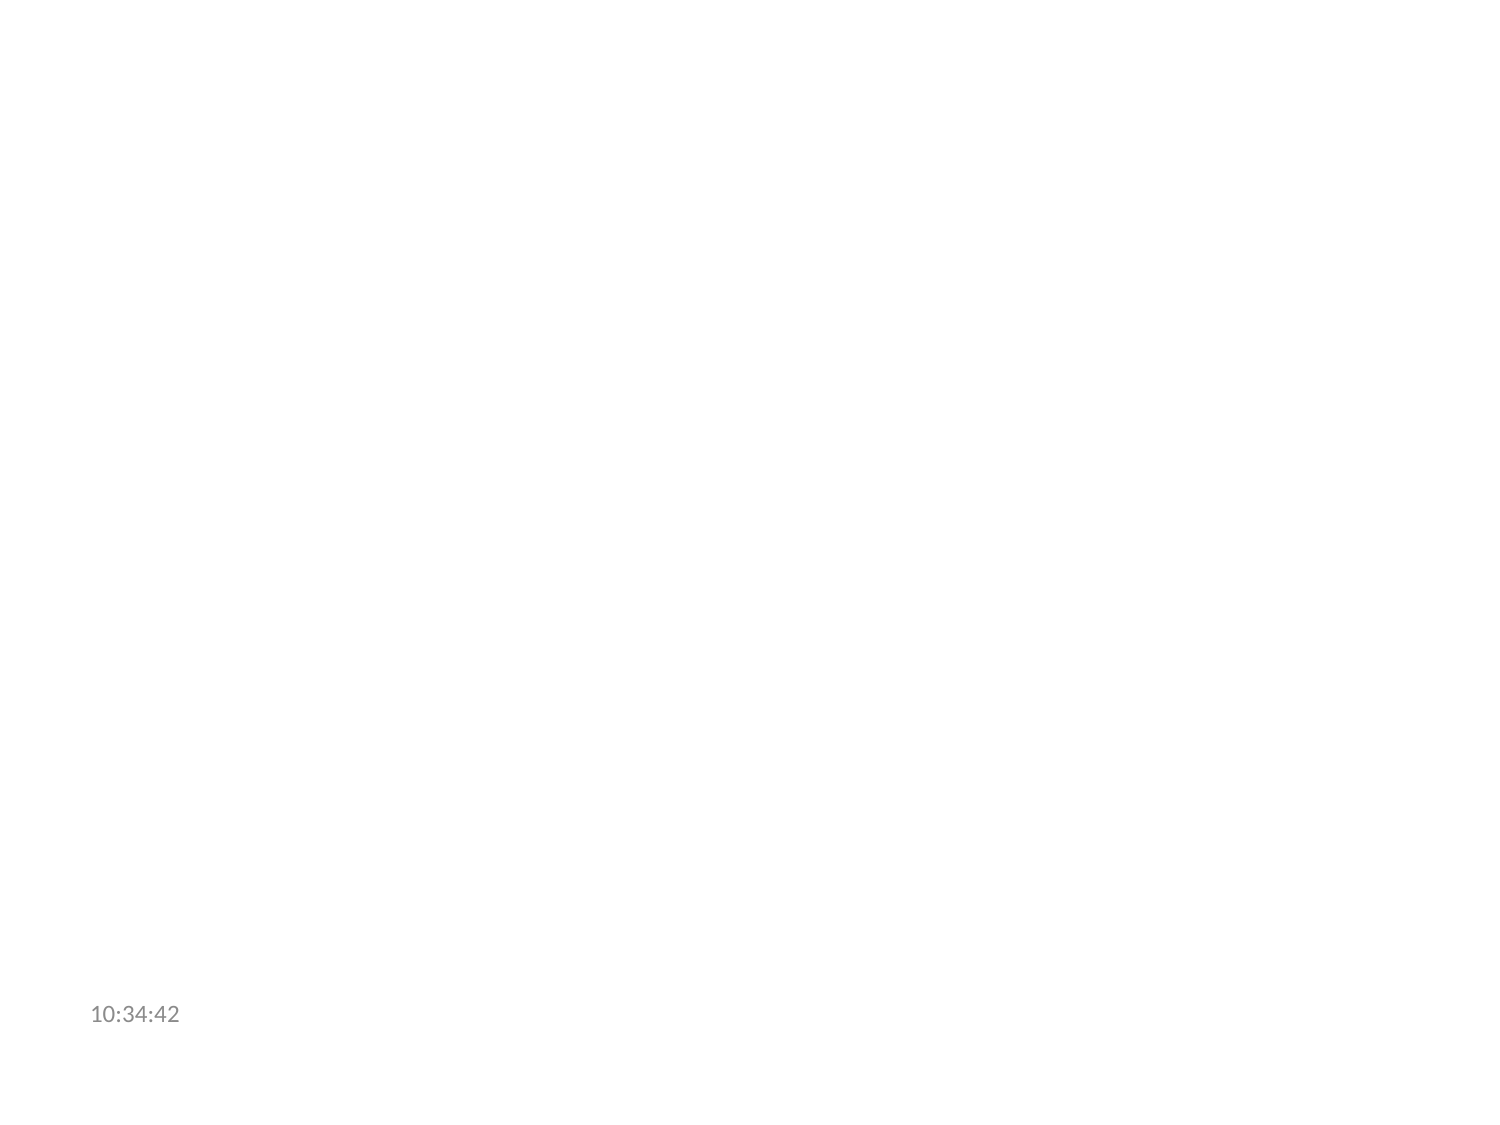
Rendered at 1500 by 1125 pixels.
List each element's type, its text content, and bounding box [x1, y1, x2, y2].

text_box 15:35:09 [75, 982, 425, 1043]
